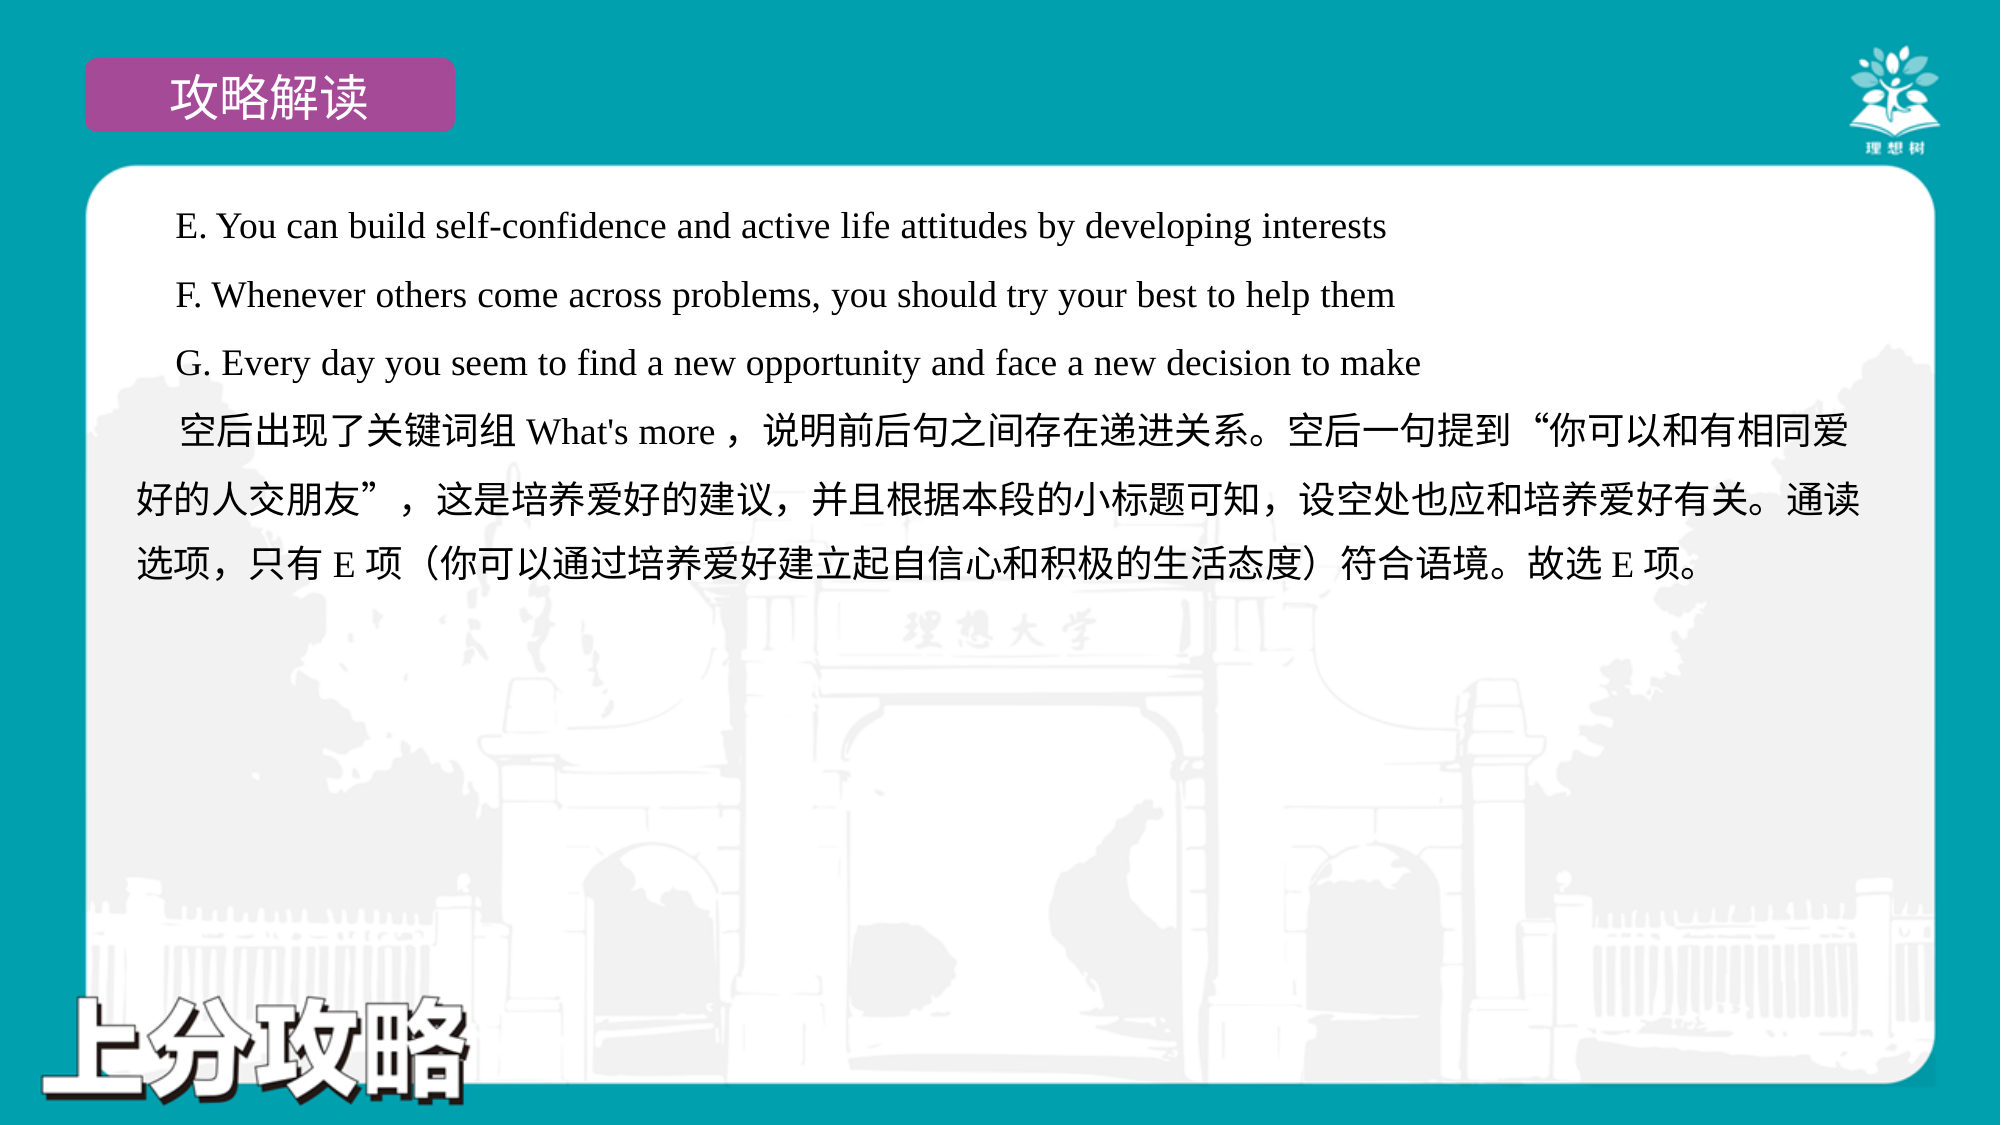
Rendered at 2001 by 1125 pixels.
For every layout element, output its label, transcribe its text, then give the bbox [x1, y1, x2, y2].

picture [0, 0, 2000, 1125]
text_box E. You can build self-confidence and active life attitudes by developing interests F. Whenever others come across problems, you should try your best to help them G. Every day you seem to find a new opportunity and face a new decision to make 空后出现了关键词组What's more，说明前后句之间存在递进关系。空后一句提到“你可以和有相同爱 好的人交朋友”，这是培养爱好的建议，并且根据本段的小标题可知，设空处也应和培养爱好有关。通读 选项，只有E项（你可以通过培养爱好建立起自信心和积极的生活态度）符合语境。故选E项。 [136, 177, 1865, 579]
